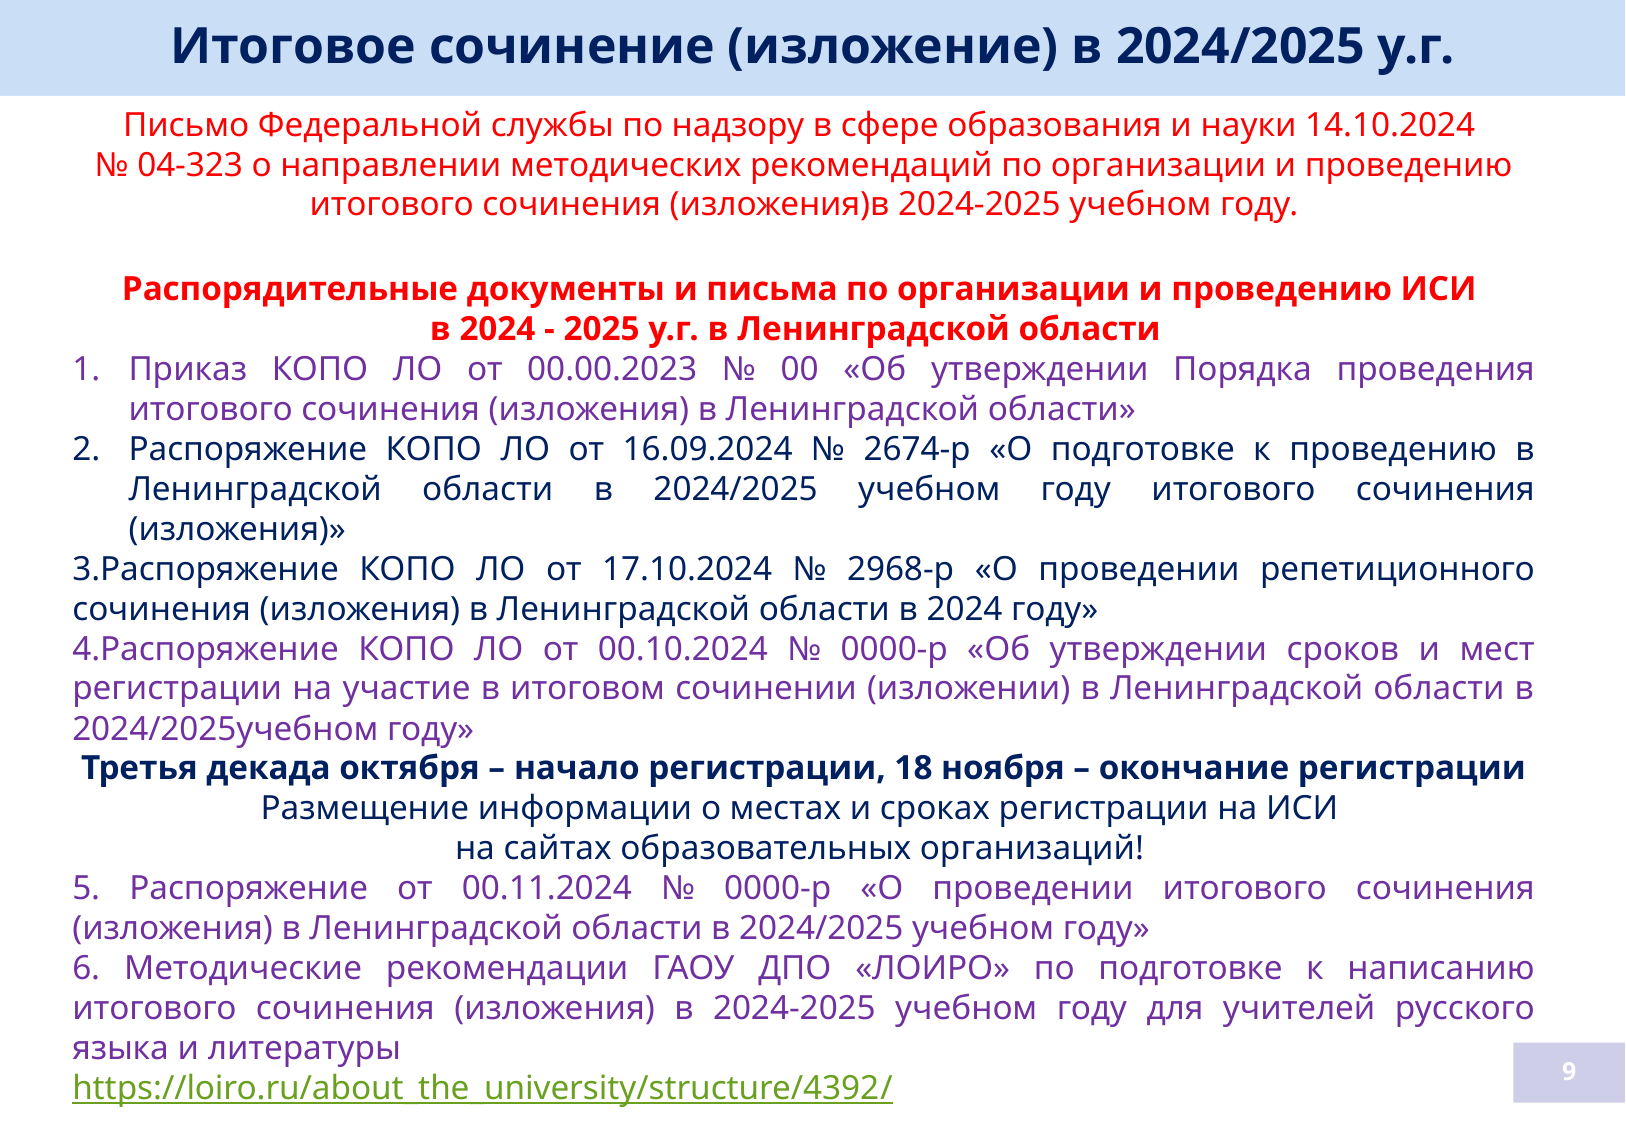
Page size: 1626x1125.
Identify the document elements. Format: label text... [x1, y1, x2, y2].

slide_number 9 [1552, 1042, 1625, 1103]
picture [0, 0, 1625, 96]
text_box Письмо Федеральной службы по надзору в сфере образования и науки 14.10.2024 № 04-323 о направлении методических рекомендаций по организации и проведению итогового сочинения (изложения)в 2024-2025 учебном году. Распорядительные документы и письма по организации и проведению ИСИ в 2024 - 2025 у.г. в Ленинградской области Приказ КОПО ЛО от 00.00.2023 № 00 «Об утверждении Порядка проведения итогового сочинения (изложения) в Ленинградской области» Распоряжение КОПО ЛО от 16.09.2024 № 2674-р «О подготовке к проведению в Ленинградской области в 2024/2025 учебном году итогового сочинения (изложения)» Распоряжение КОПО ЛО от 17.10.2024 № 2968-р «О проведении репетиционного сочинения (изложения) в Ленинградской области в 2024 году» Распоряжение КОПО ЛО от 00.10.2024 № 0000-р «Об утверждении сроков и мест регистрации на участие в итоговом сочинении (изложении) в Ленинградской области в 2024/2025учебном году» Третья декада октября – начало регистрации, 18 ноября – окончание регистрации Размещение информации о местах и сроках регистрации на ИСИ на сайтах образовательных организаций! 5. Распоряжение от 00.11.2024 № 0000-р «О проведении итогового сочинения (изложения) в Ленинградской области в 2024/2025 учебном году» 6. Методические рекомендации ГАОУ ДПО «ЛОИРО» по подготовке к написанию итогового сочинения (изложения) в 2024-2025 учебном году для учителей русского языка и литературы https://loiro.ru/about_the_university/structure/4392/ [57, 96, 1552, 1119]
